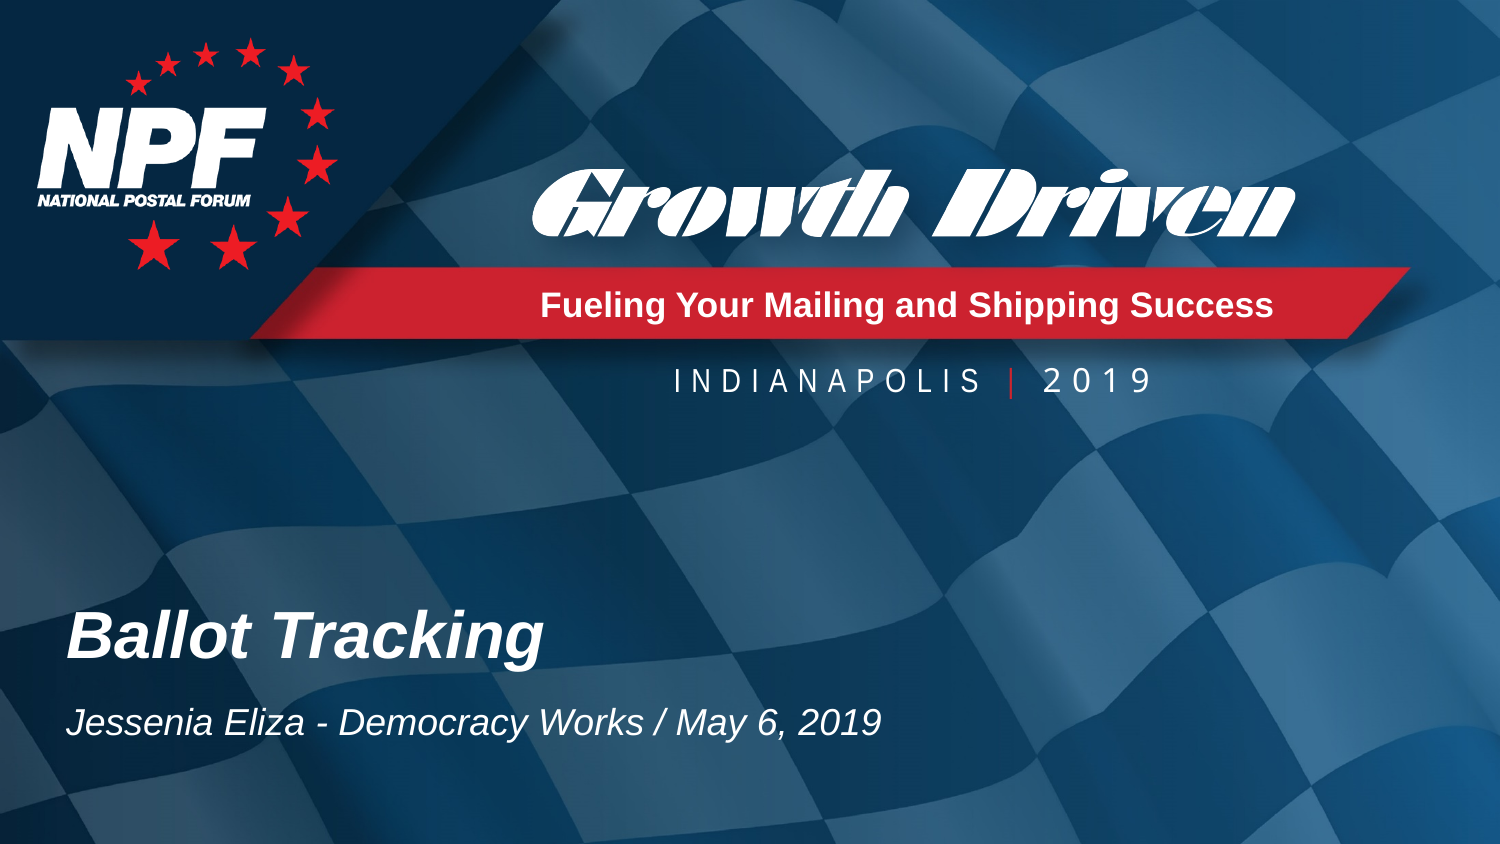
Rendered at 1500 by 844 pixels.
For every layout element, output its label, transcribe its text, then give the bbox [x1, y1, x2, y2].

subtitle Jessenia Eliza - Democracy Works / May 6, 2019 [51, 695, 1327, 795]
title Ballot Tracking [51, 508, 1325, 681]
picture [0, 0, 1500, 844]
